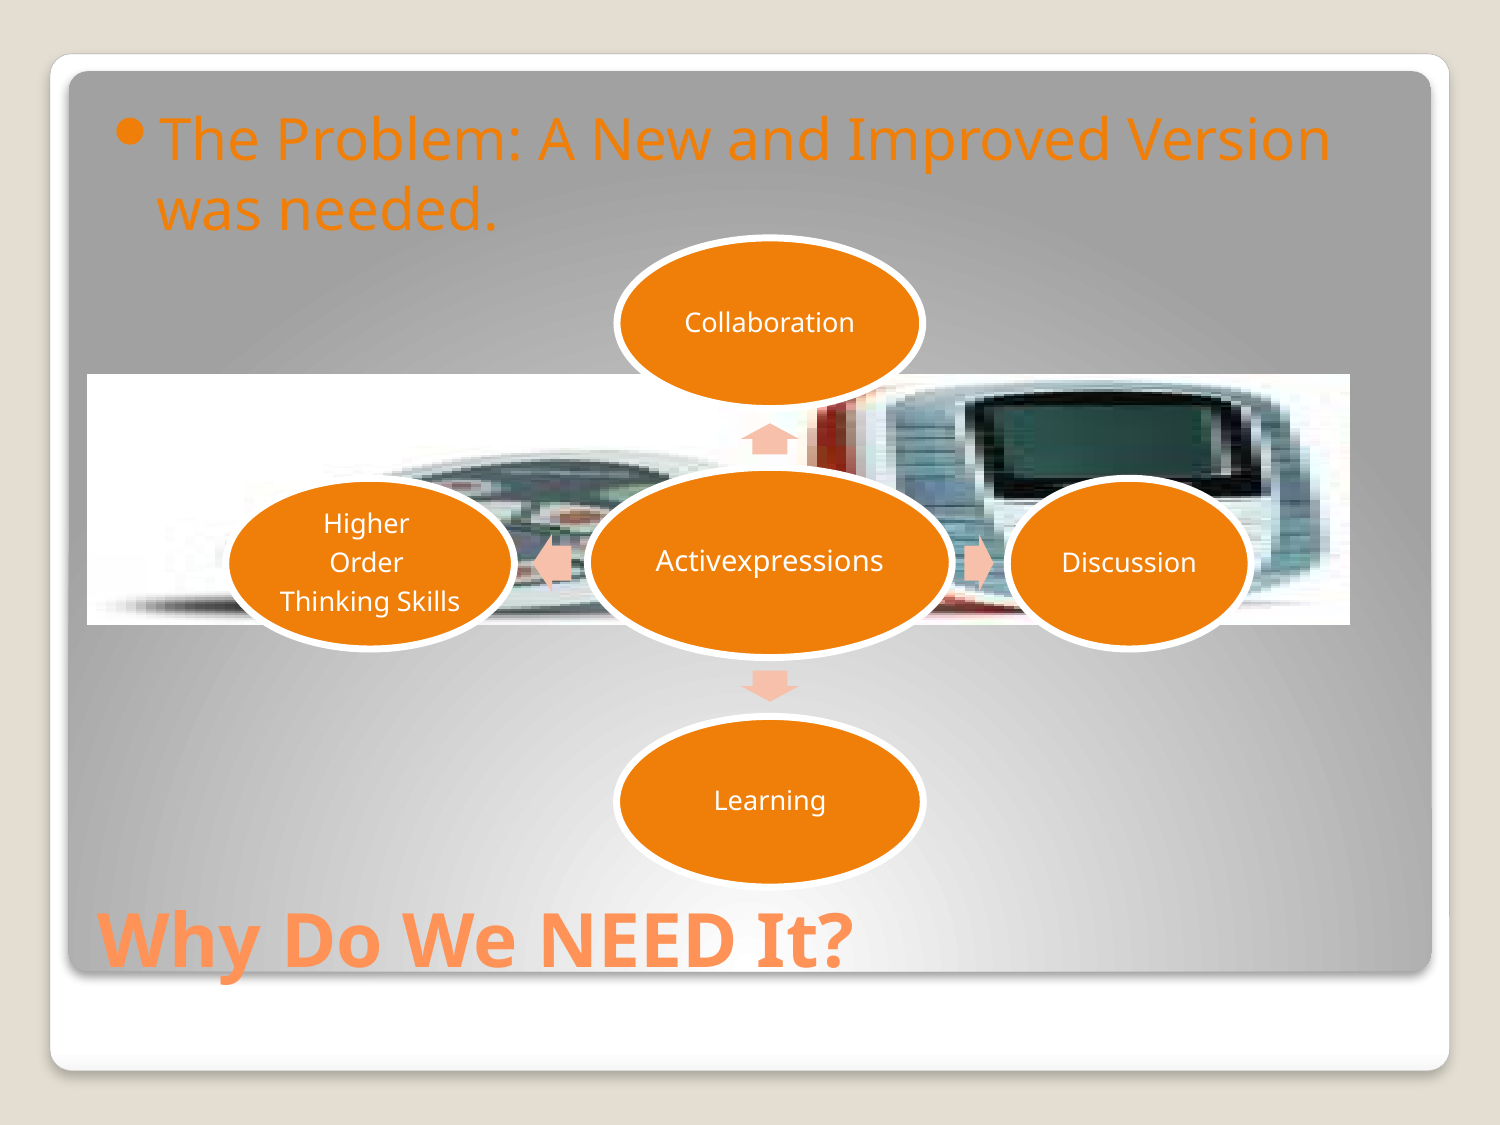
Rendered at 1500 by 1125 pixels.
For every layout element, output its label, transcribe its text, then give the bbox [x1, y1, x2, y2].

list The Problem: A New and Improved Version was needed. [82, 86, 1426, 240]
title Why Do We NEED It? [82, 898, 1425, 991]
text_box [87, 237, 1431, 888]
